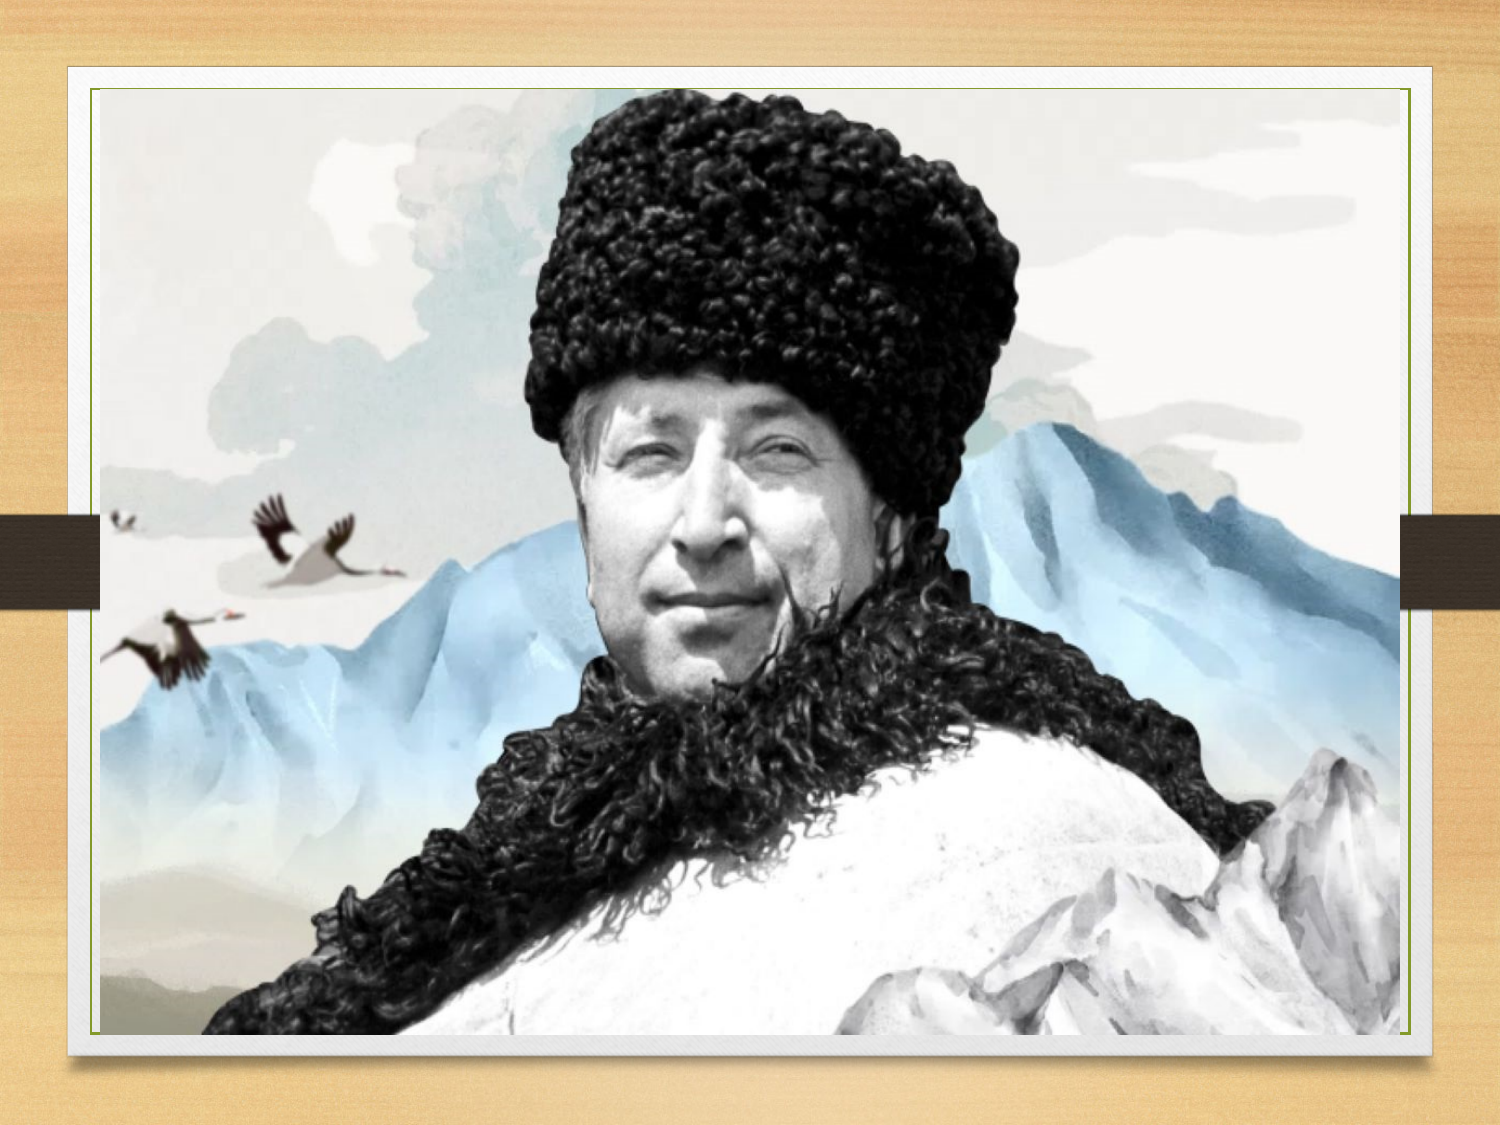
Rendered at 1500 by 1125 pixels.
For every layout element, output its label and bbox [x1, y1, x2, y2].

list [100, 89, 1400, 1036]
picture [0, 0, 1500, 1125]
